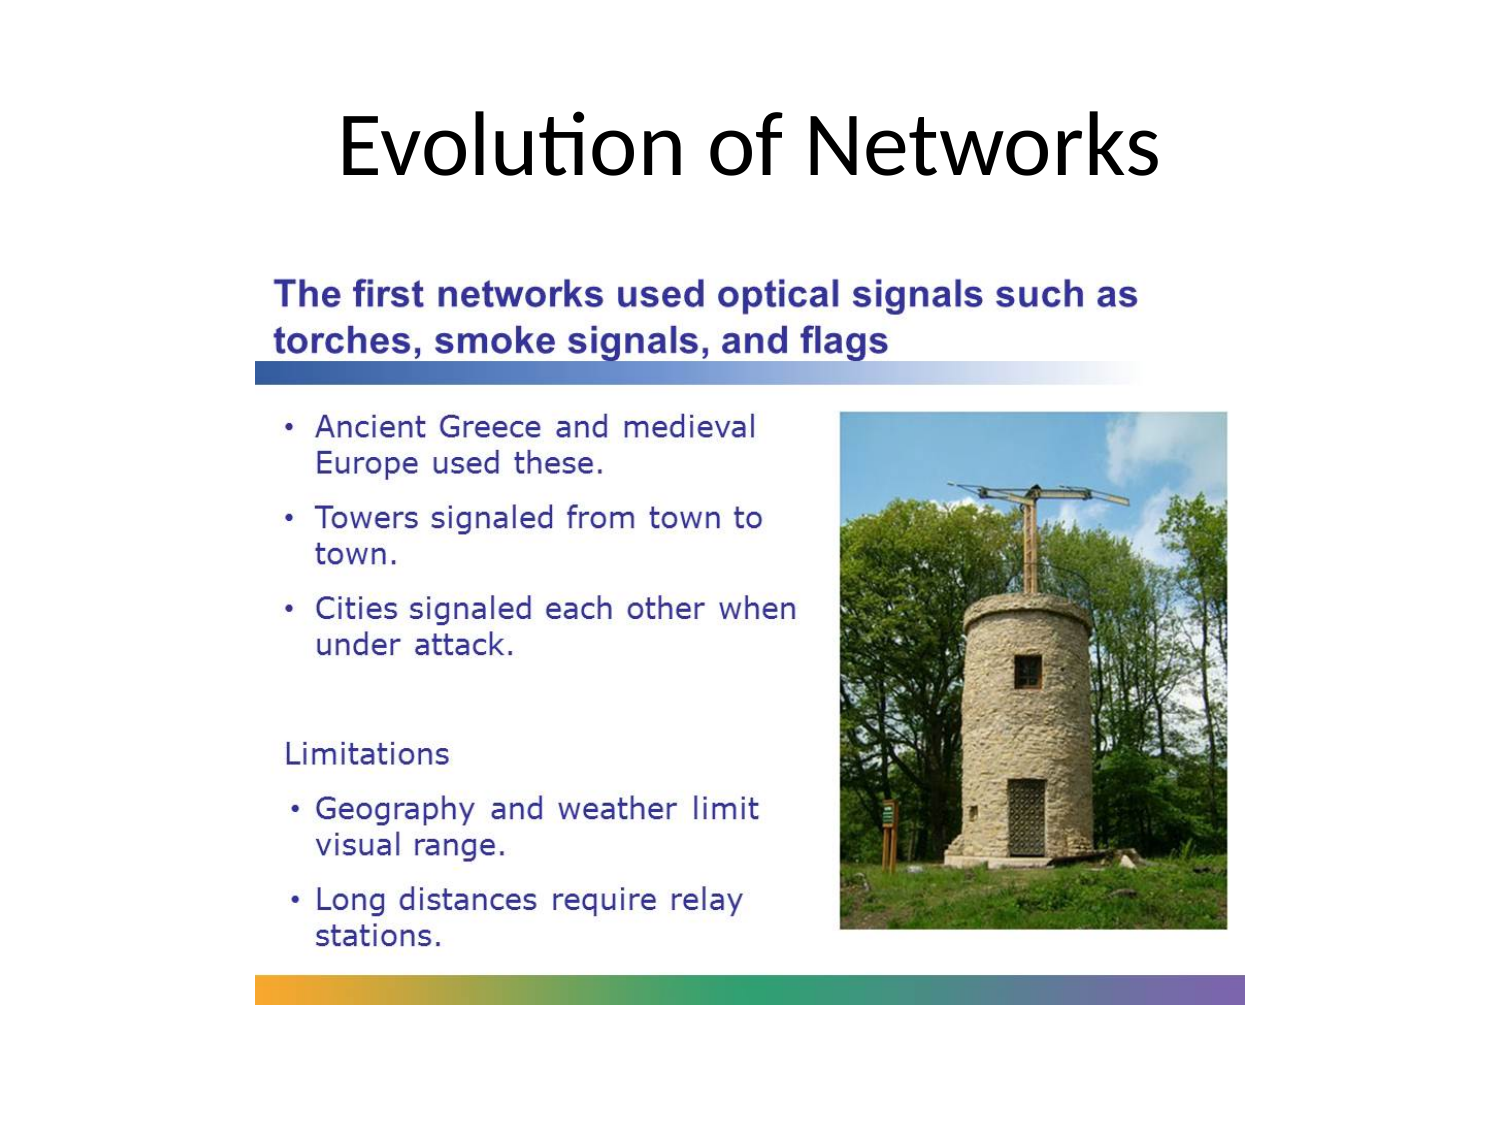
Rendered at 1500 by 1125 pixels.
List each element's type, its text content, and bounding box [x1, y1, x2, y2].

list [254, 262, 1246, 1006]
title Evolution of Networks [75, 45, 1425, 233]
